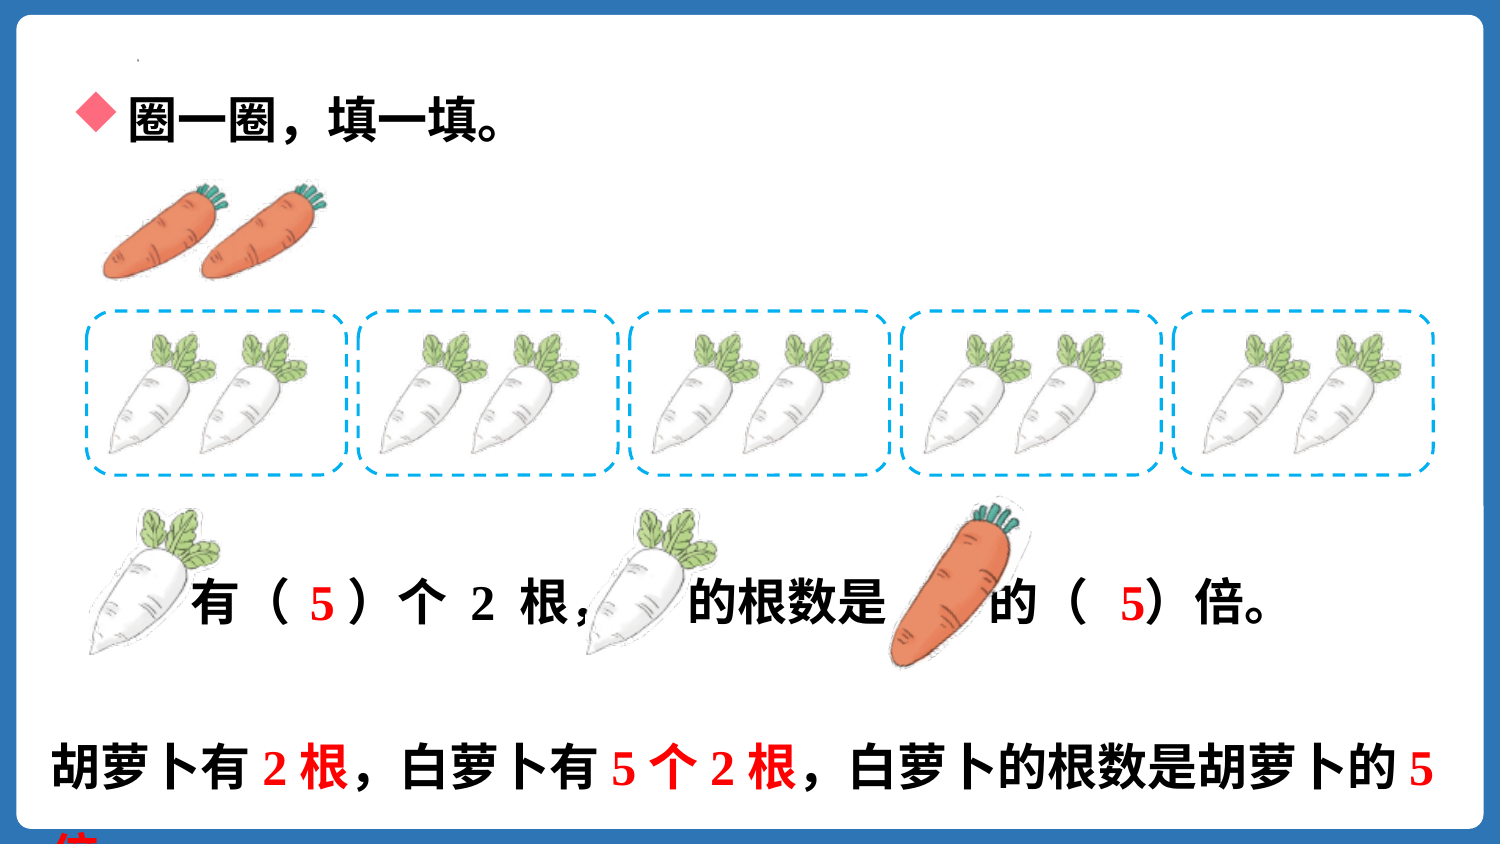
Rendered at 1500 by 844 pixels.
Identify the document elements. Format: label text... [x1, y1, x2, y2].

text_box 的根数是 的（ ）倍。 [719, 563, 866, 638]
picture [88, 507, 222, 655]
picture [1191, 327, 1403, 459]
picture [369, 327, 581, 459]
picture [99, 172, 328, 282]
picture [585, 507, 719, 655]
picture [851, 490, 1061, 673]
text_box [901, 311, 1162, 476]
picture [641, 327, 852, 459]
text_box [629, 311, 890, 476]
picture [913, 327, 1124, 459]
picture [98, 327, 309, 459]
text_box 胡萝卜有2根，白萝卜有5个2根，白萝卜的根数是胡萝卜的5倍。 [35, 698, 1485, 844]
text_box 的根数是 的（ ）倍。 [1045, 563, 1369, 638]
text_box 圈一圈，填一填。 [56, 81, 756, 157]
text_box [358, 311, 619, 476]
text_box [86, 311, 347, 476]
text_box [1173, 311, 1434, 476]
text_box 有（ ）个 2 根， [222, 563, 585, 639]
